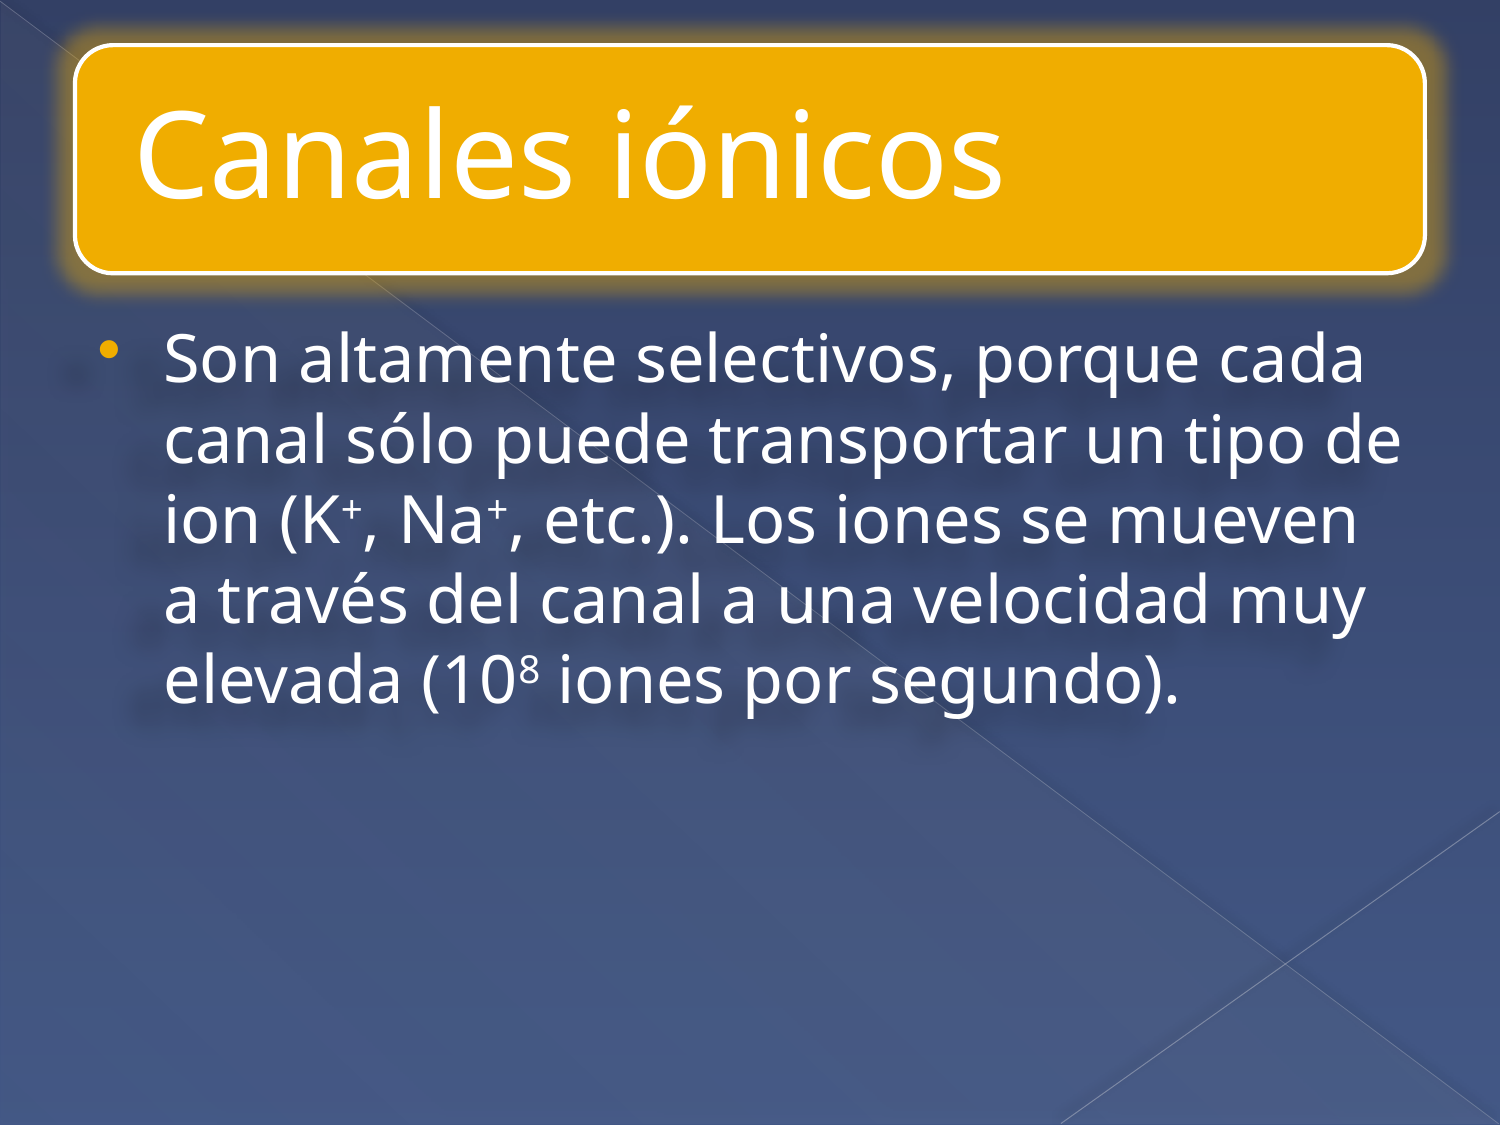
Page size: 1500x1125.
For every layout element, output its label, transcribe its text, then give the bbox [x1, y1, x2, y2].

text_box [74, 43, 1426, 274]
list Son altamente selectivos, porque cada canal sólo puede transportar un tipo de ion (K+, Na+, etc.). Los iones se mueven a través del canal a una velocidad muy elevada (108 iones por segundo). [75, 308, 1425, 1059]
